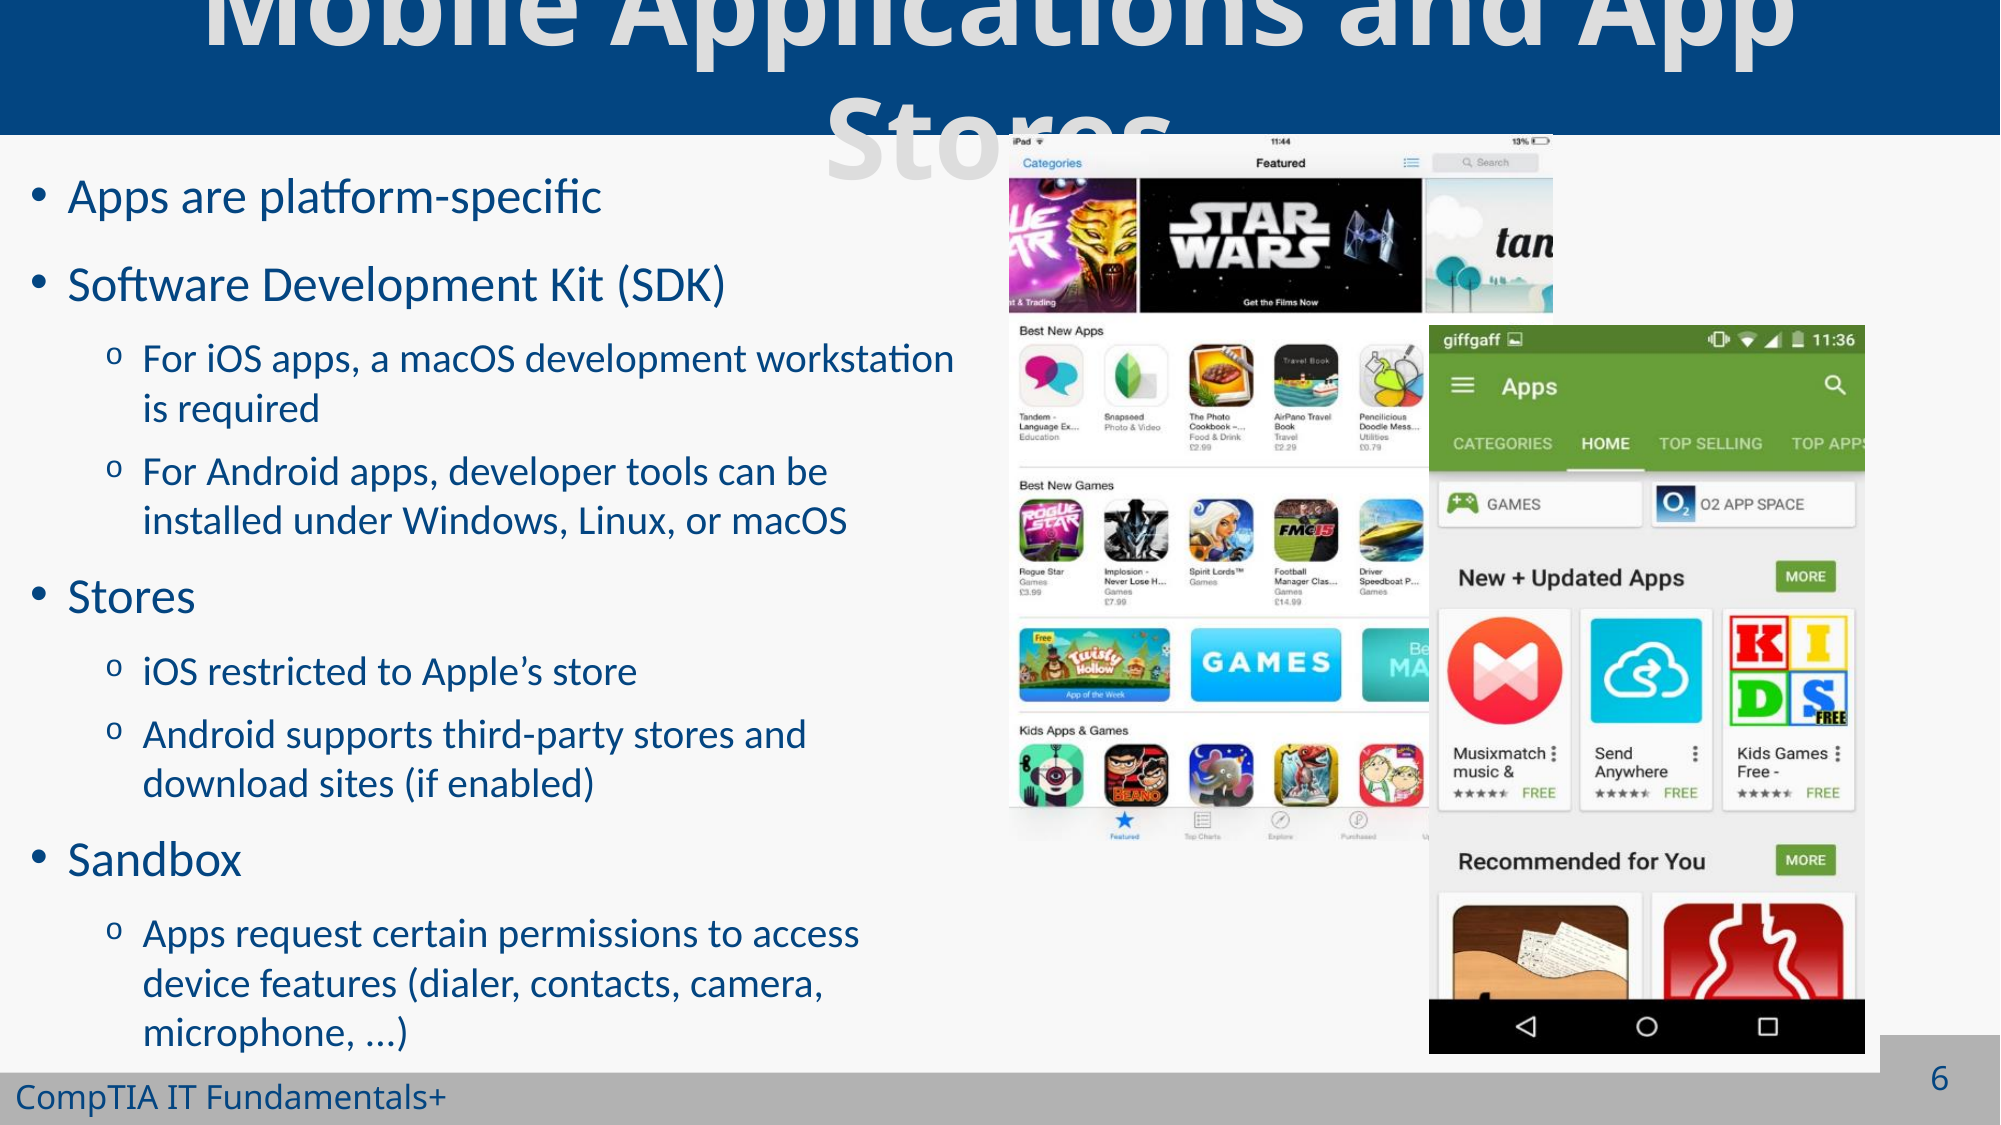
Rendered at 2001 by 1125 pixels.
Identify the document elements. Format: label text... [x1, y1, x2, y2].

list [1429, 325, 1865, 1054]
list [1009, 134, 1553, 841]
list Apps are platform-specific Software Development Kit (SDK) For iOS apps, a macOS development workstation is required For Android apps, developer tools can be installed under Windows, Linux, or macOS Stores iOS restricted to Apple’s store Android supports third-party stores and download sites (if enabled) Sandbox Apps request certain permissions to access device features (dialer, contacts, camera, microphone, ...) [15, 149, 990, 1065]
slide_number 6 [1880, 1035, 2000, 1125]
title Mobile Applications and App Stores [0, 0, 2000, 135]
footer CompTIA IT Fundamentals+ [0, 1072, 1880, 1125]
